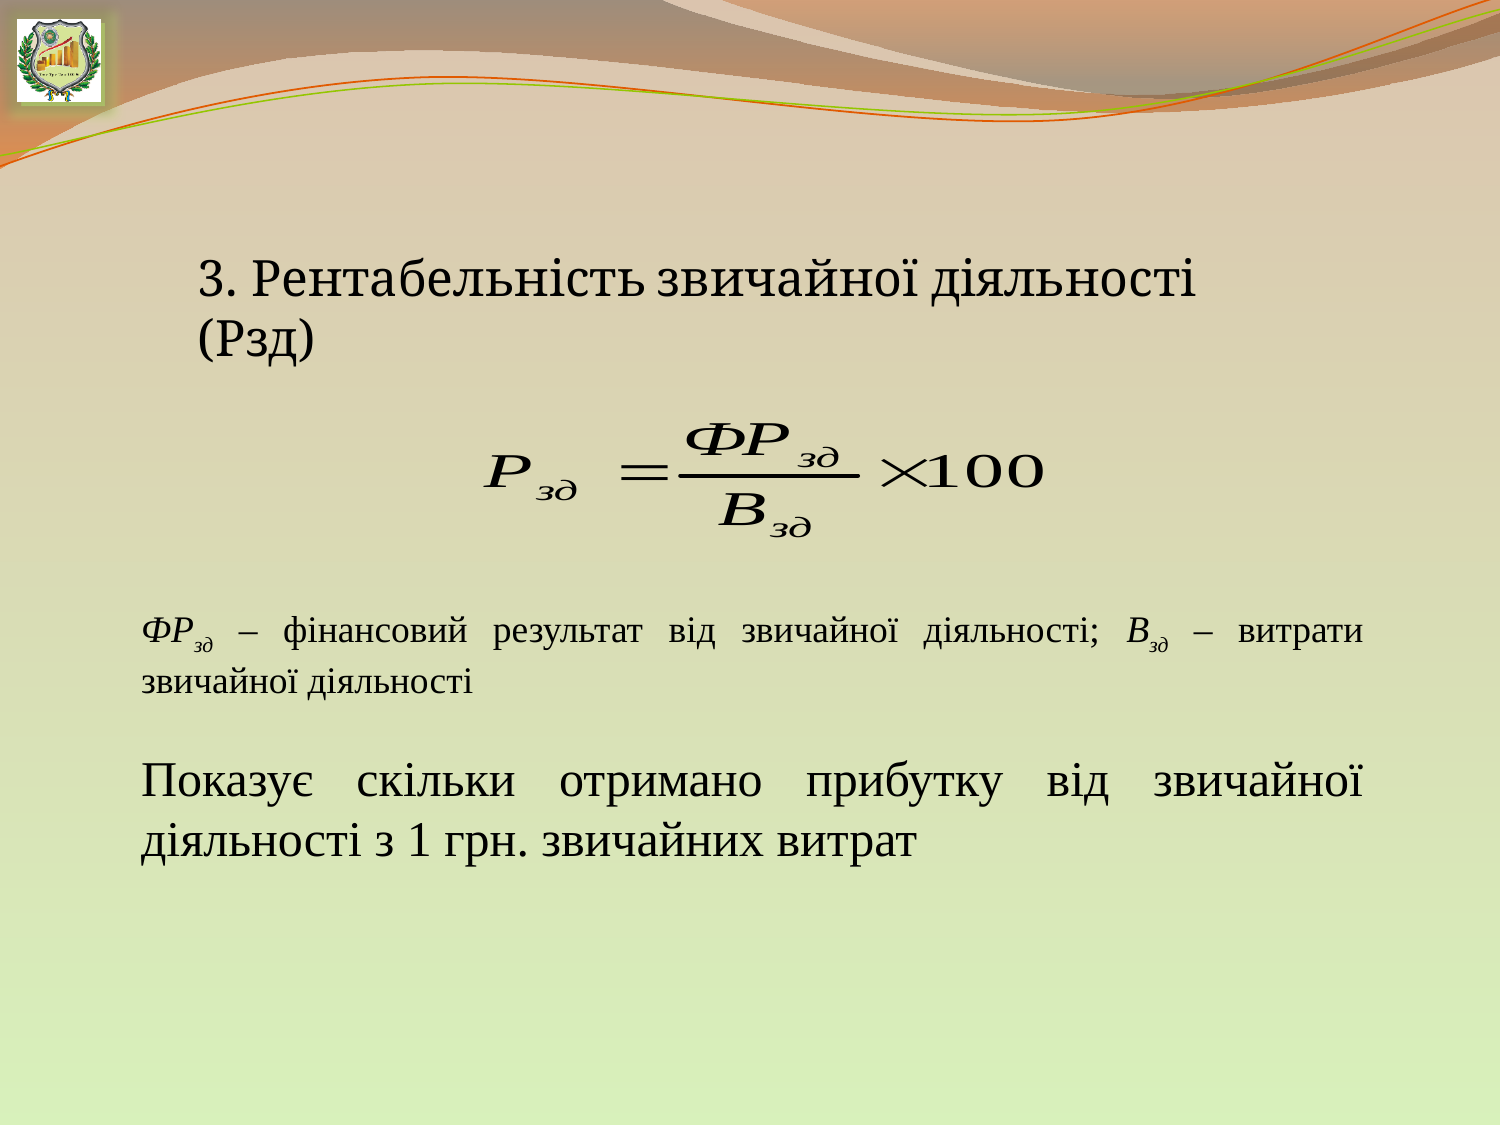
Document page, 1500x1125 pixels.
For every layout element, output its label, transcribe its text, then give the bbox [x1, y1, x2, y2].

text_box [466, 405, 1058, 551]
picture [17, 18, 101, 102]
text_box 3. Рентабельність звичайної діяльності (Рзд) [182, 238, 1317, 374]
text_box ФРзд – фінансовий результат від звичайної діяльності; Взд – витрати звичайної діяльності Показує скільки отримано прибутку від звичайної діяльності з 1 грн. звичайних витрат [126, 597, 1379, 874]
